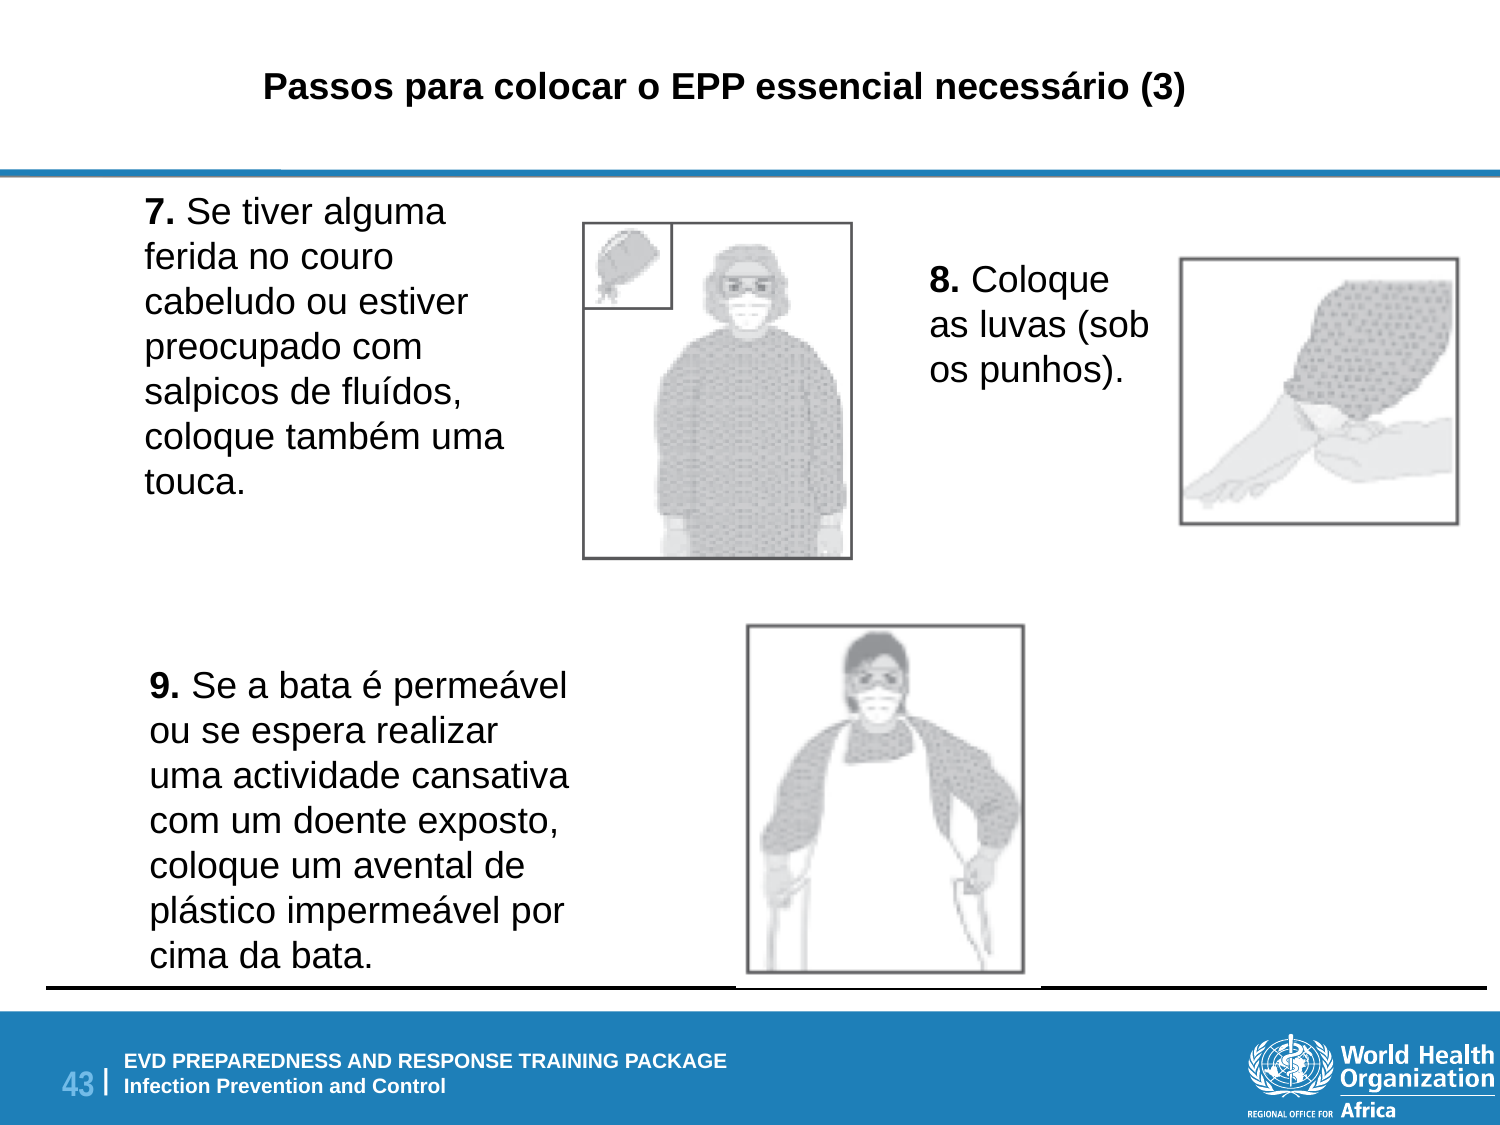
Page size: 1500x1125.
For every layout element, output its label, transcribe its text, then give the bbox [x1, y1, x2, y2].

text_box 8. Coloque as luvas (sob os punhos). [915, 248, 1166, 397]
text_box 7. Se tiver alguma ferida no couro cabeludo ou estiver preocupado com salpicos de fluídos, coloque também uma touca. [130, 179, 522, 509]
picture [574, 215, 863, 568]
text_box Passos para colocar o EPP essencial necessário (3) [248, 54, 1202, 115]
picture [1170, 245, 1471, 537]
picture [735, 612, 1042, 988]
text_box 9. Se a bata é permeável ou se espera realizar uma actividade cansativa com um doente exposto, coloque um avental de plástico impermeável por cima da bata. [135, 654, 591, 983]
